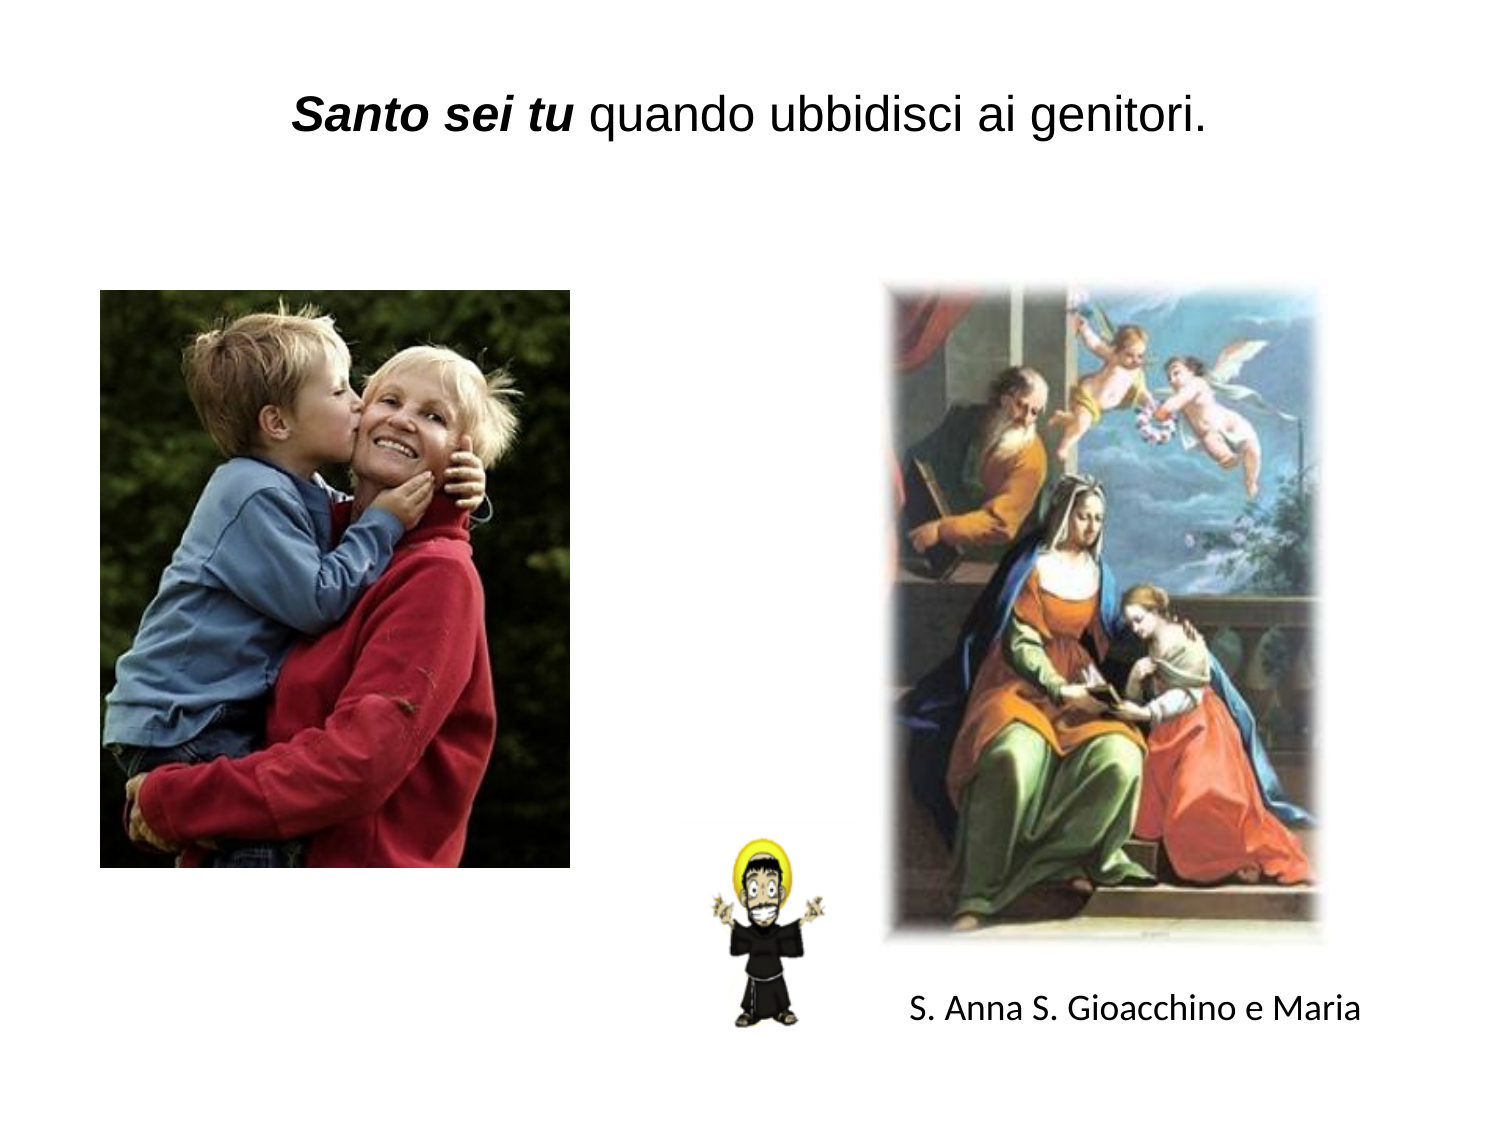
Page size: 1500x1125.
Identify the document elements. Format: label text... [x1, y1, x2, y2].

picture [678, 822, 857, 1059]
text_box S. Anna S. Gioacchino e Maria [894, 975, 1377, 1036]
text_box Santo sei tu quando ubbidisci ai genitori. [276, 73, 1224, 149]
picture [100, 290, 570, 868]
picture [879, 278, 1330, 948]
